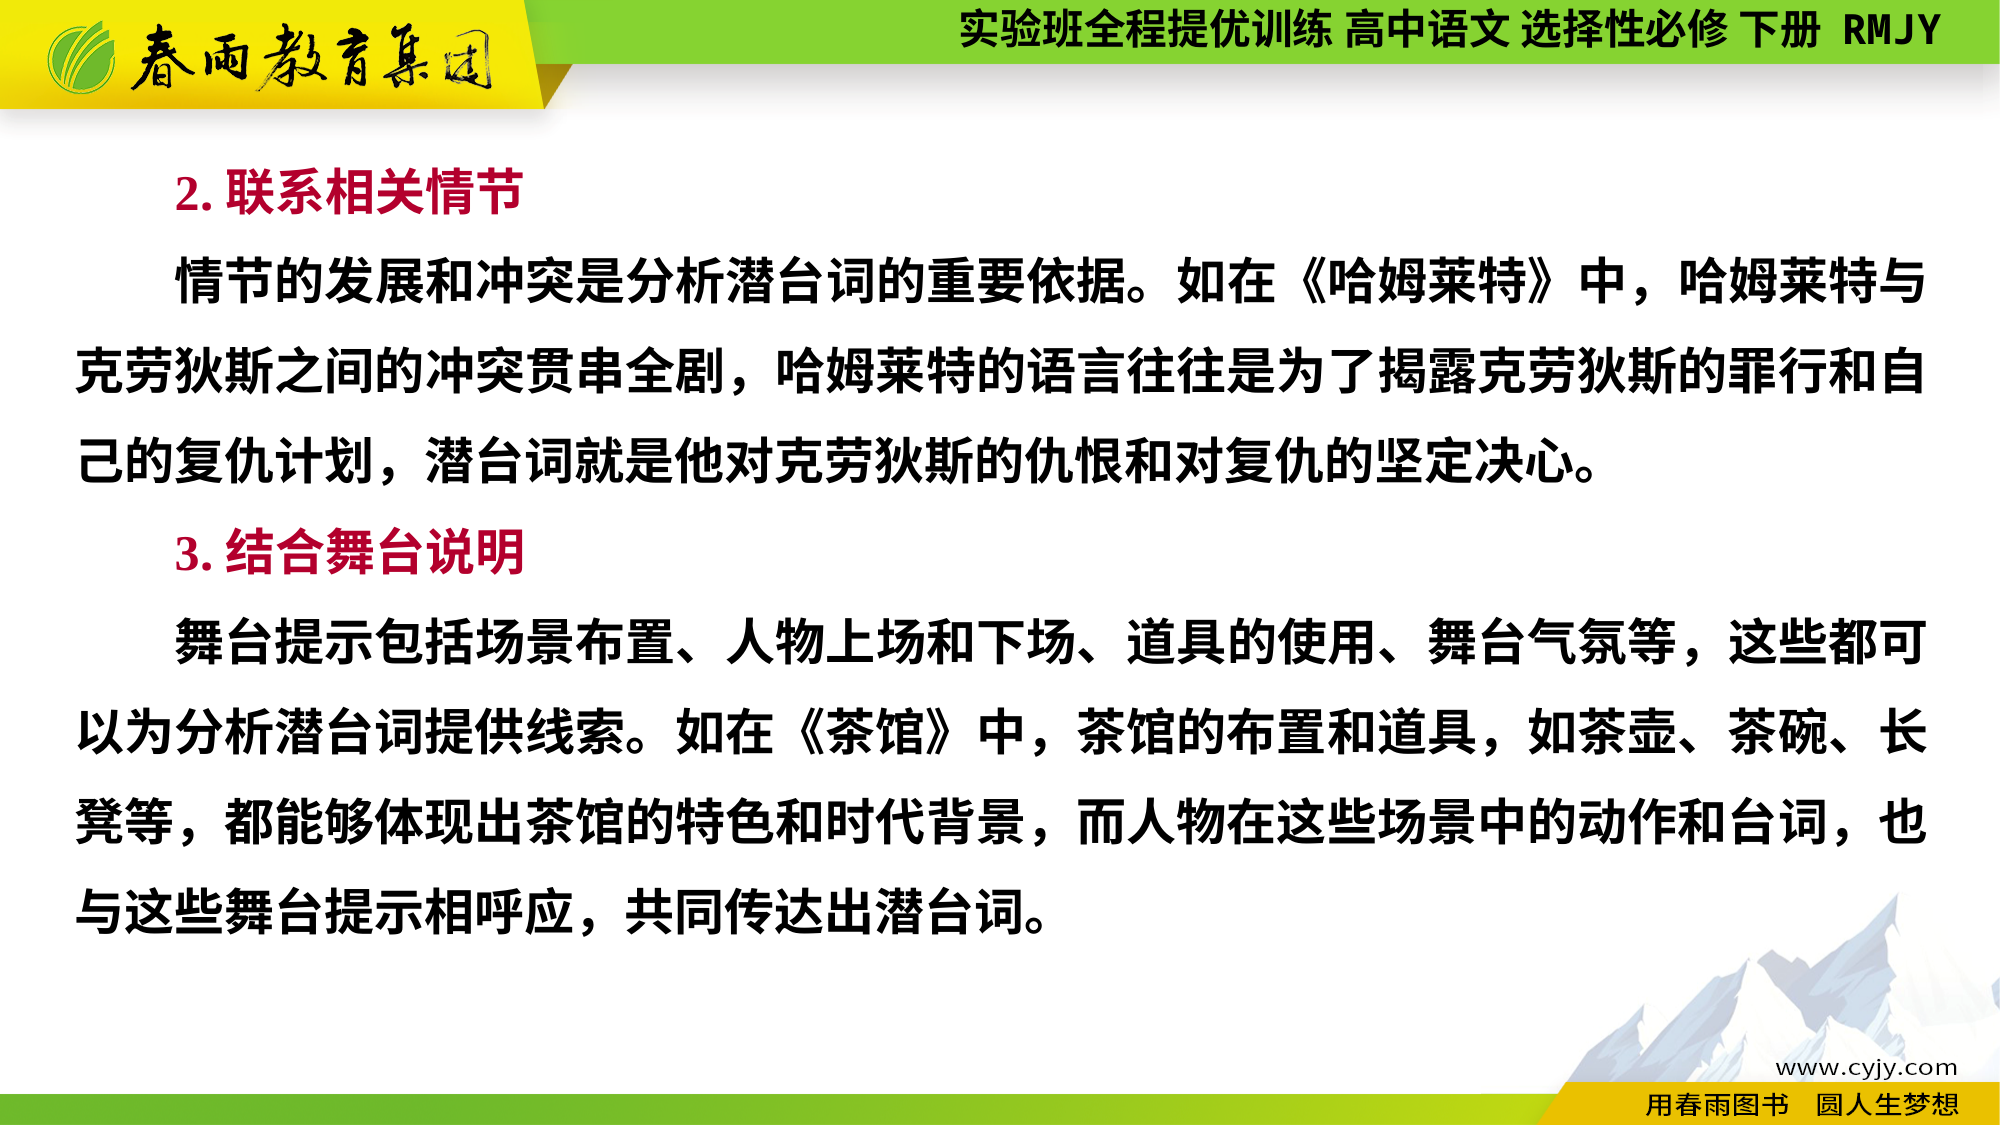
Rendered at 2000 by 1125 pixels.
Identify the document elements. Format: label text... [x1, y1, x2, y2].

picture [0, 0, 2000, 1125]
list 2.联系相关情节 情节的发展和冲突是分析潜台词的重要依据。如在《哈姆莱特》中，哈姆莱特与克劳狄斯之间的冲突贯串全剧，哈姆莱特的语言往往是为了揭露克劳狄斯的罪行和自己的复仇计划，潜台词就是他对克劳狄斯的仇恨和对复仇的坚定决心。 3.结合舞台说明 舞台提示包括场景布置、人物上场和下场、道具的使用、舞台气氛等，这些都可以为分析潜台词提供线索。如在《茶馆》中，茶馆的布置和道具，如茶壶、茶碗、长凳等，都能够体现出茶馆的特色和时代背景，而人物在这些场景中的动作和台词，也与这些舞台提示相呼应，共同传达出潜台词。 [59, 122, 1944, 956]
